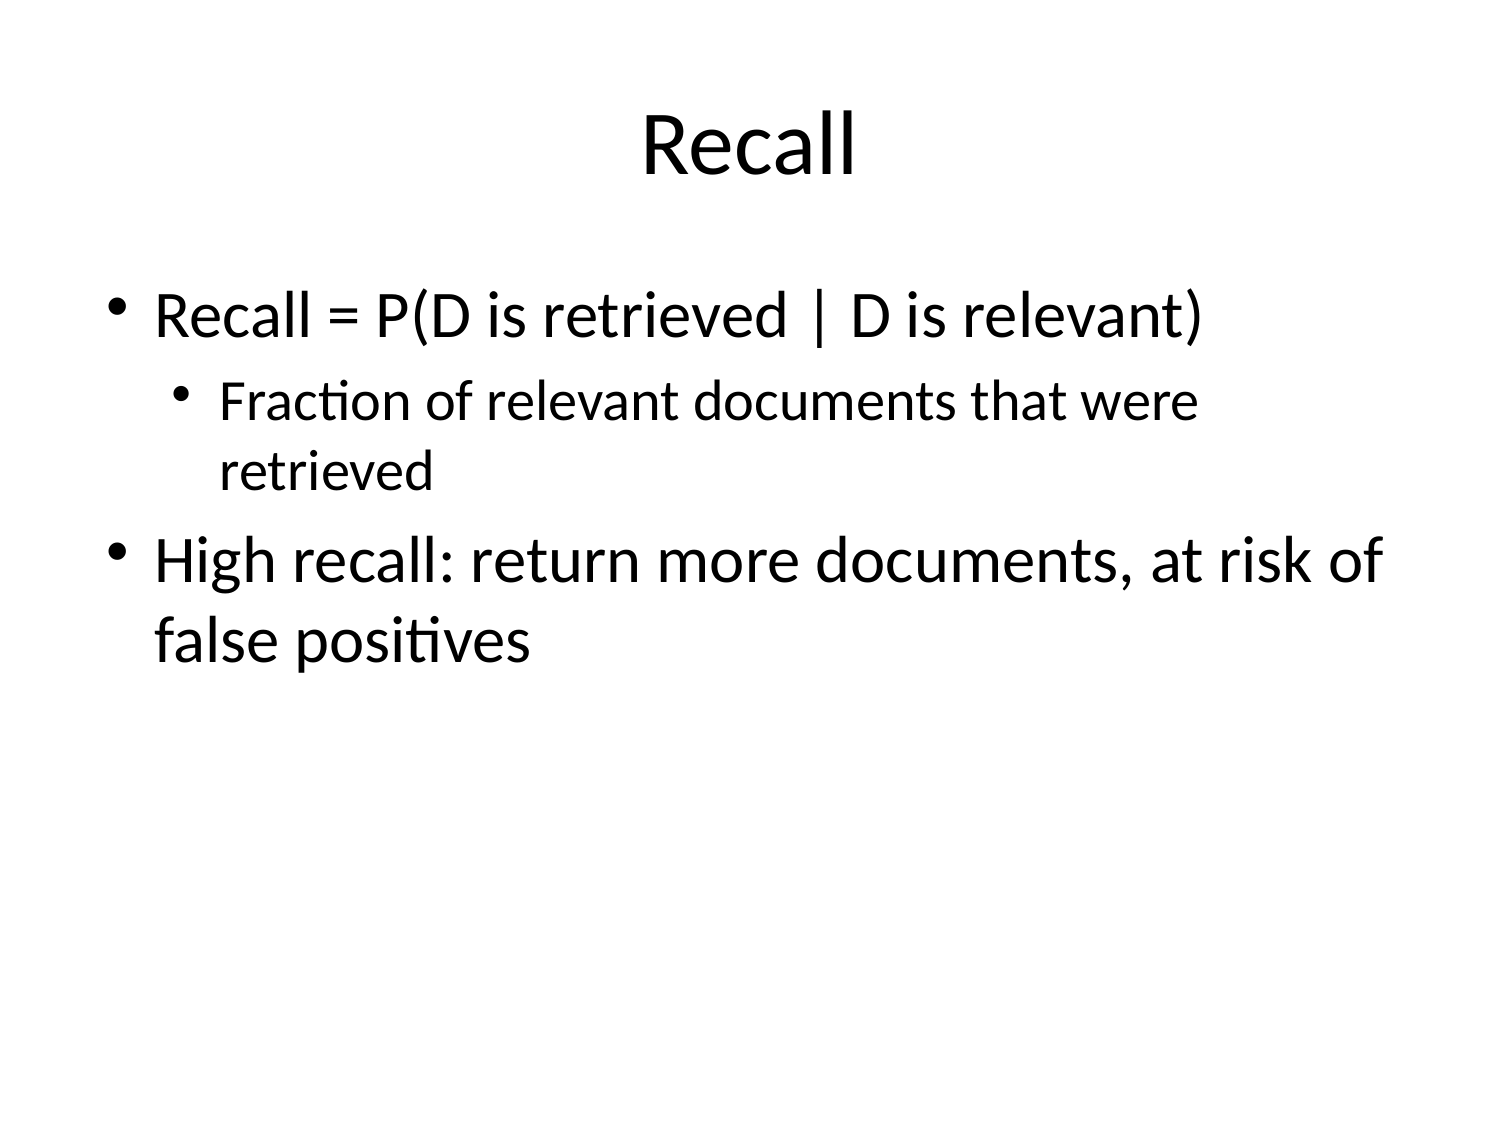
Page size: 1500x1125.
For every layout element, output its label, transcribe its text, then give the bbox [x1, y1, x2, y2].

title Recall [74, 44, 1425, 233]
list Recall = P(D is retrieved | D is relevant) Fraction of relevant documents that were retrieved High recall: return more documents, at risk of false positives [74, 263, 1425, 1006]
